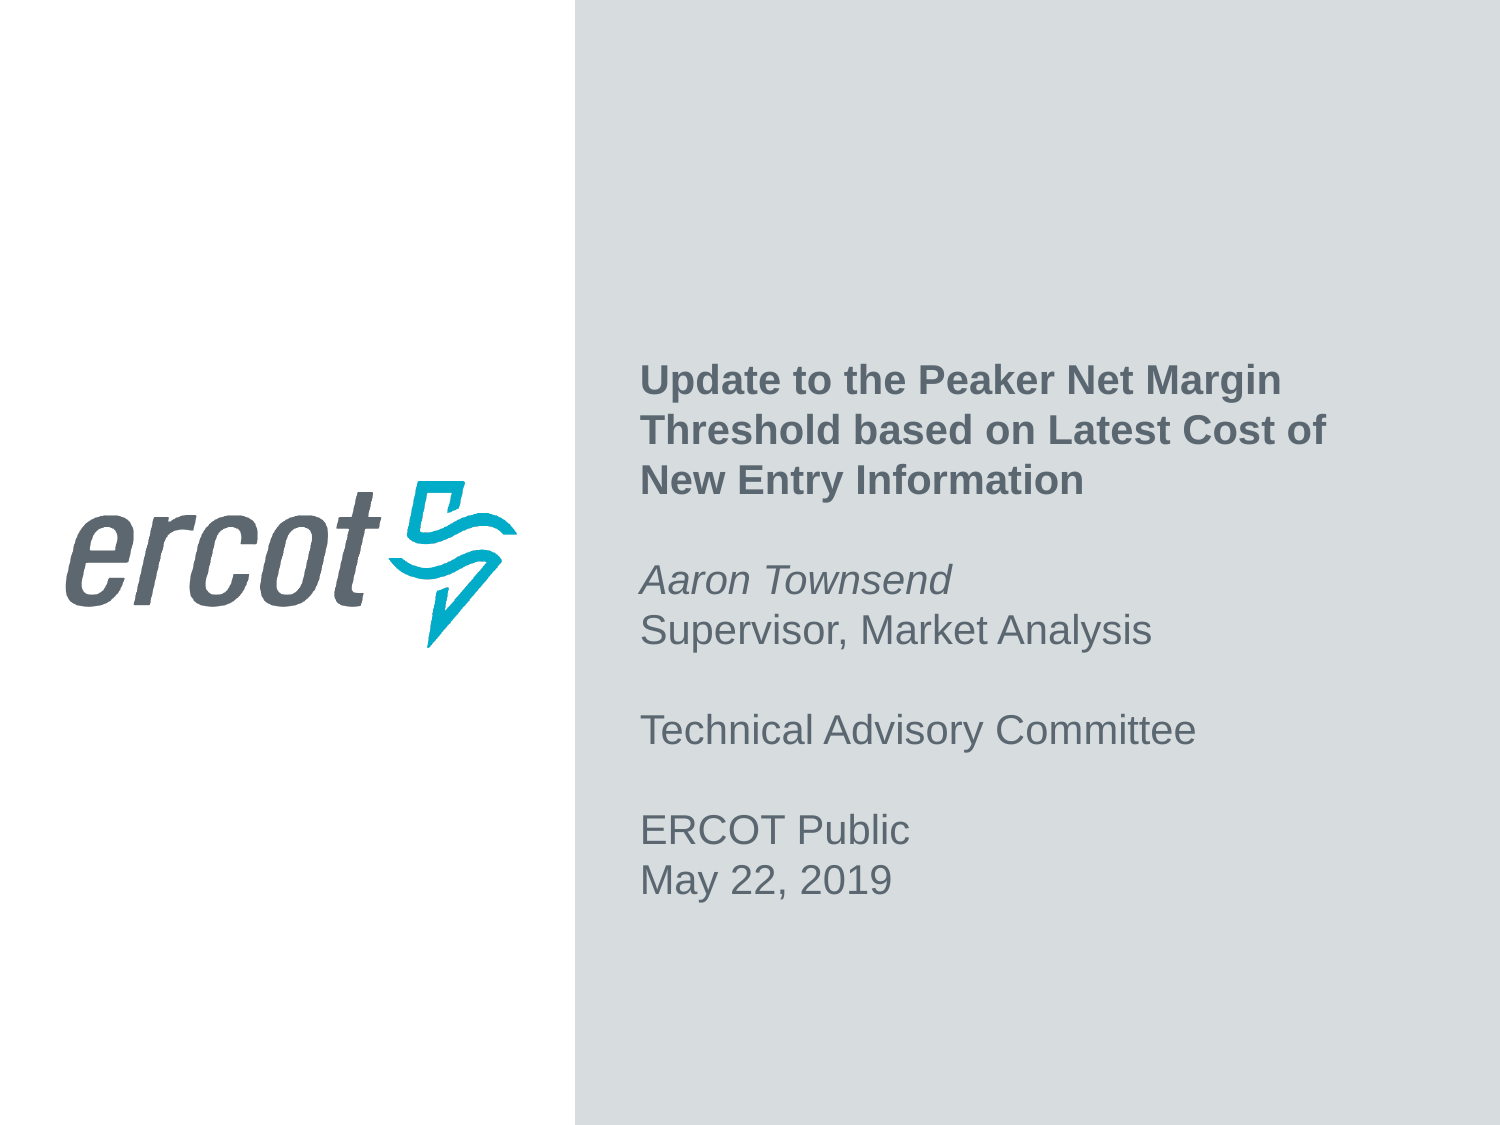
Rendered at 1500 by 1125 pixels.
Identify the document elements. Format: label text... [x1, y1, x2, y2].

picture [56, 471, 525, 654]
text_box Update to the Peaker Net Margin Threshold based on Latest Cost of New Entry Information Aaron Townsend Supervisor, Market Analysis Technical Advisory Committee ERCOT Public May 22, 2019 [624, 345, 1425, 911]
